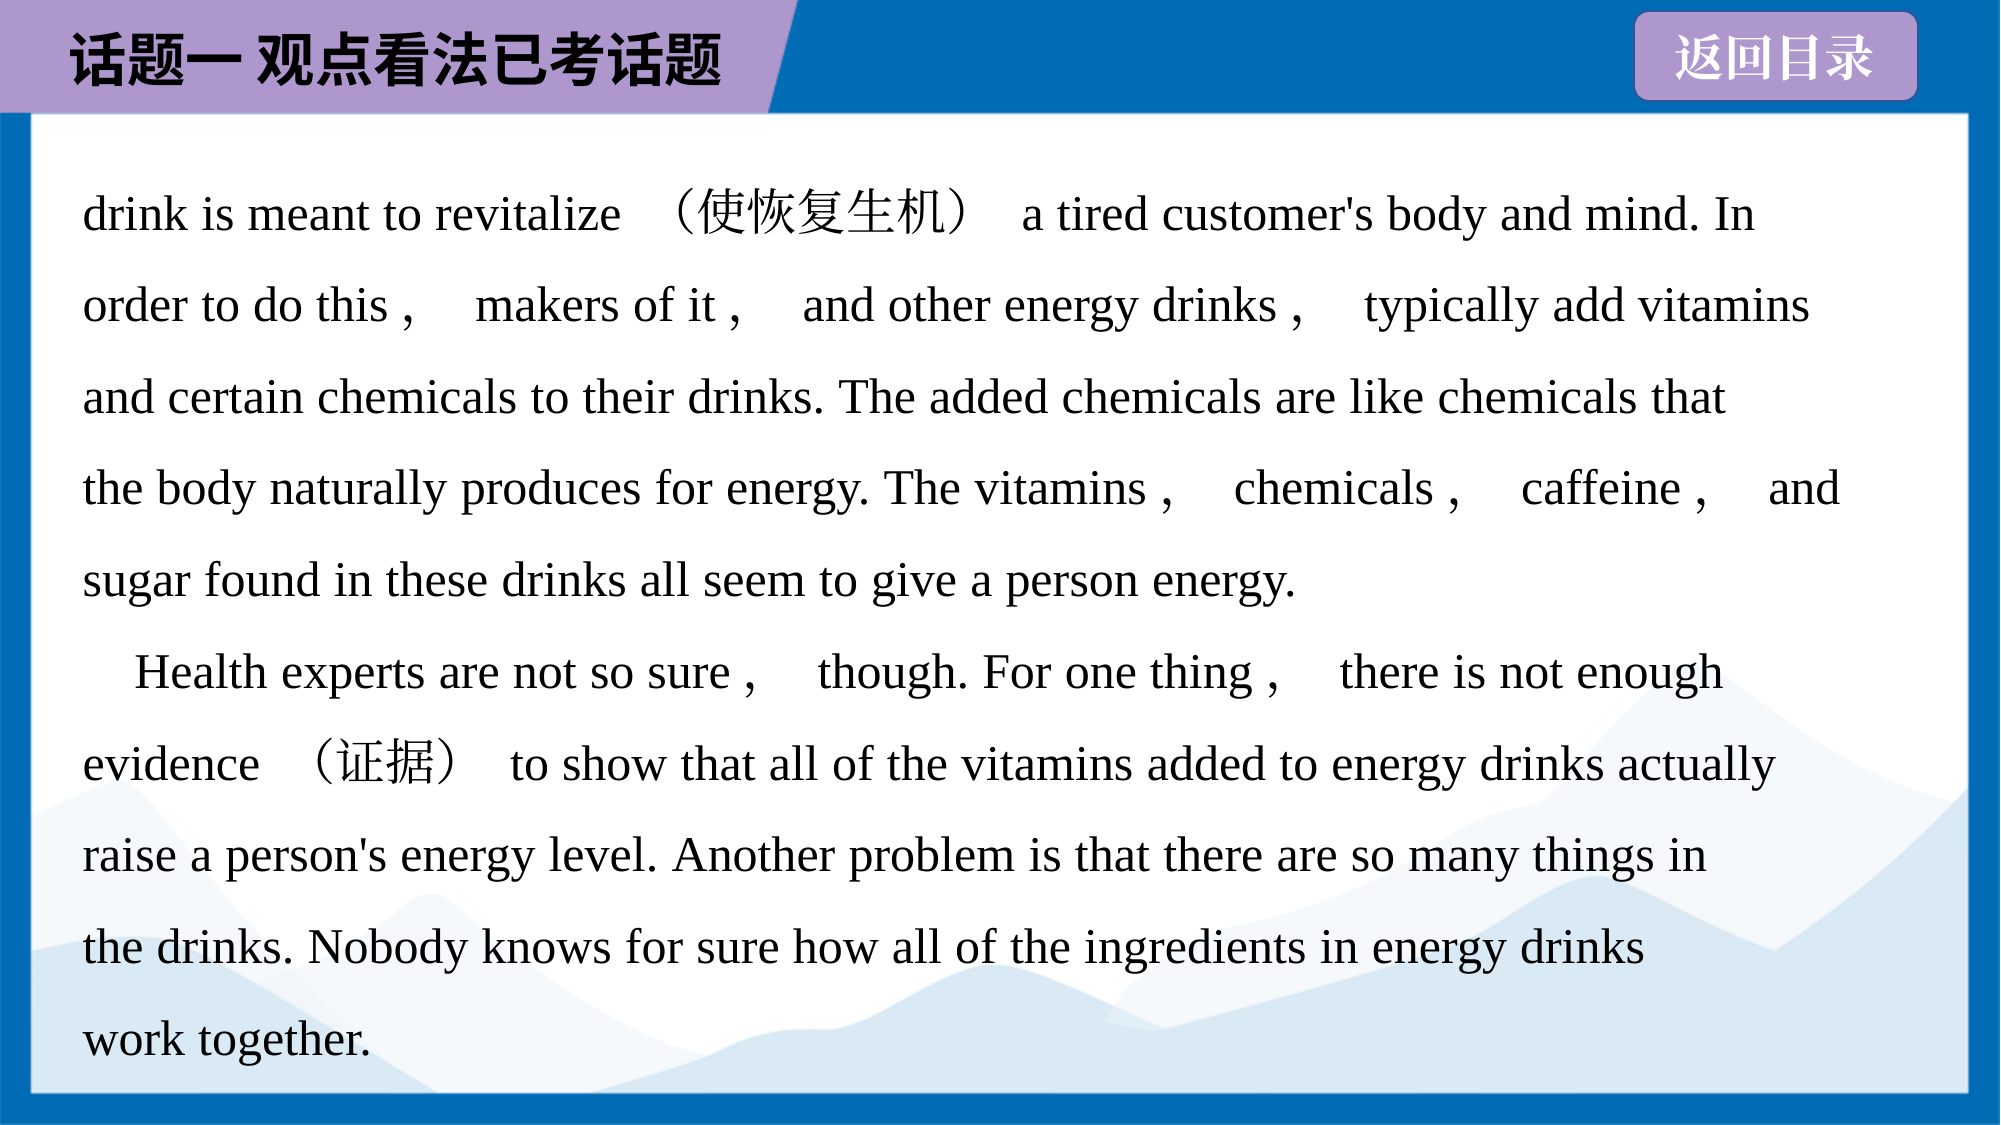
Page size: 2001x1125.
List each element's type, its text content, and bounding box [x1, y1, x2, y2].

text_box drink is meant to revitalize （使恢复生机） a tired customer's body and mind. In order to do this， makers of it， and other energy drinks， typically add vitamins and certain chemicals to their drinks. The added chemicals are like chemicals that the body naturally produces for energy. The vitamins， chemicals， caffeine， and sugar found in these drinks all seem to give a person energy. Health experts are not so sure， though. For one thing， there is not enough evidence （证据） to show that all of the vitamins added to energy drinks actually raise a person's energy level. Another problem is that there are so many things in the drinks. Nobody knows for sure how all of the ingredients in energy drinks work together. [82, 148, 1917, 1065]
picture [0, 0, 2000, 1125]
